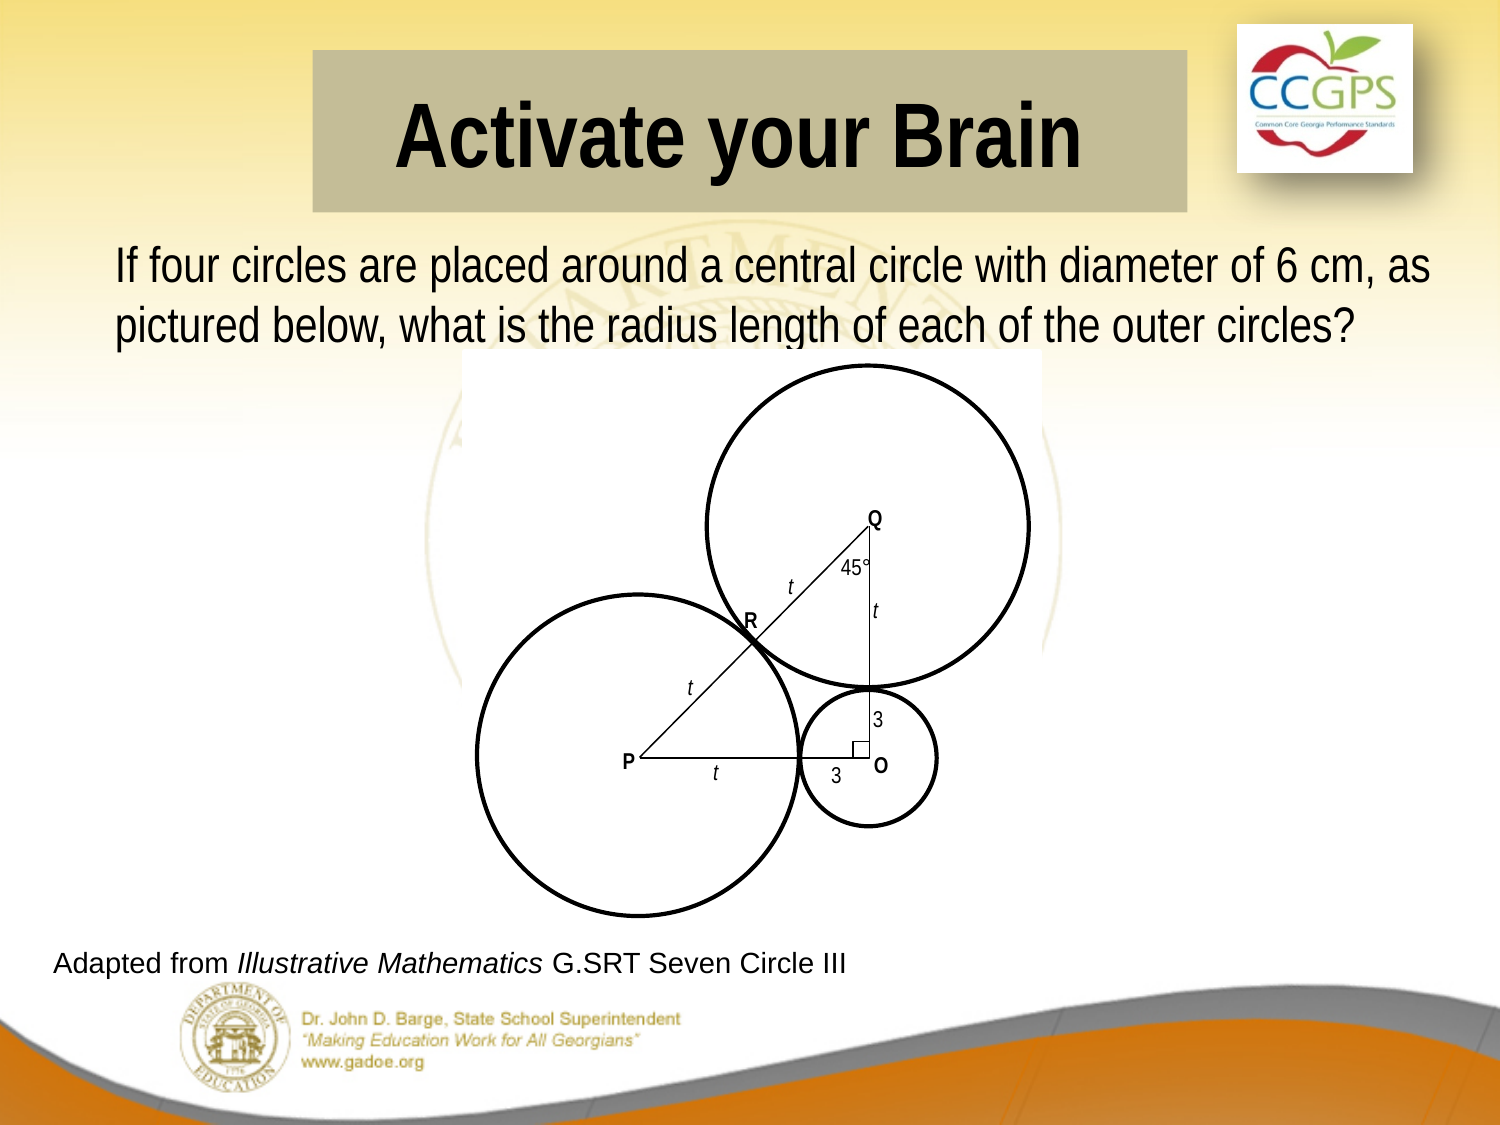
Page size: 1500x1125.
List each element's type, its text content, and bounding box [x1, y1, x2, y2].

text_box Adapted from Illustrative Mathematics G.SRT Seven Circle III [38, 936, 863, 987]
title Activate your Brain [312, 49, 1188, 213]
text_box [464, 351, 1040, 926]
subtitle If four circles are placed around a central circle with diameter of 6 cm, as pictured below, what is the radius length of each of the outer circles? [99, 224, 1476, 988]
picture [0, 0, 1500, 1125]
